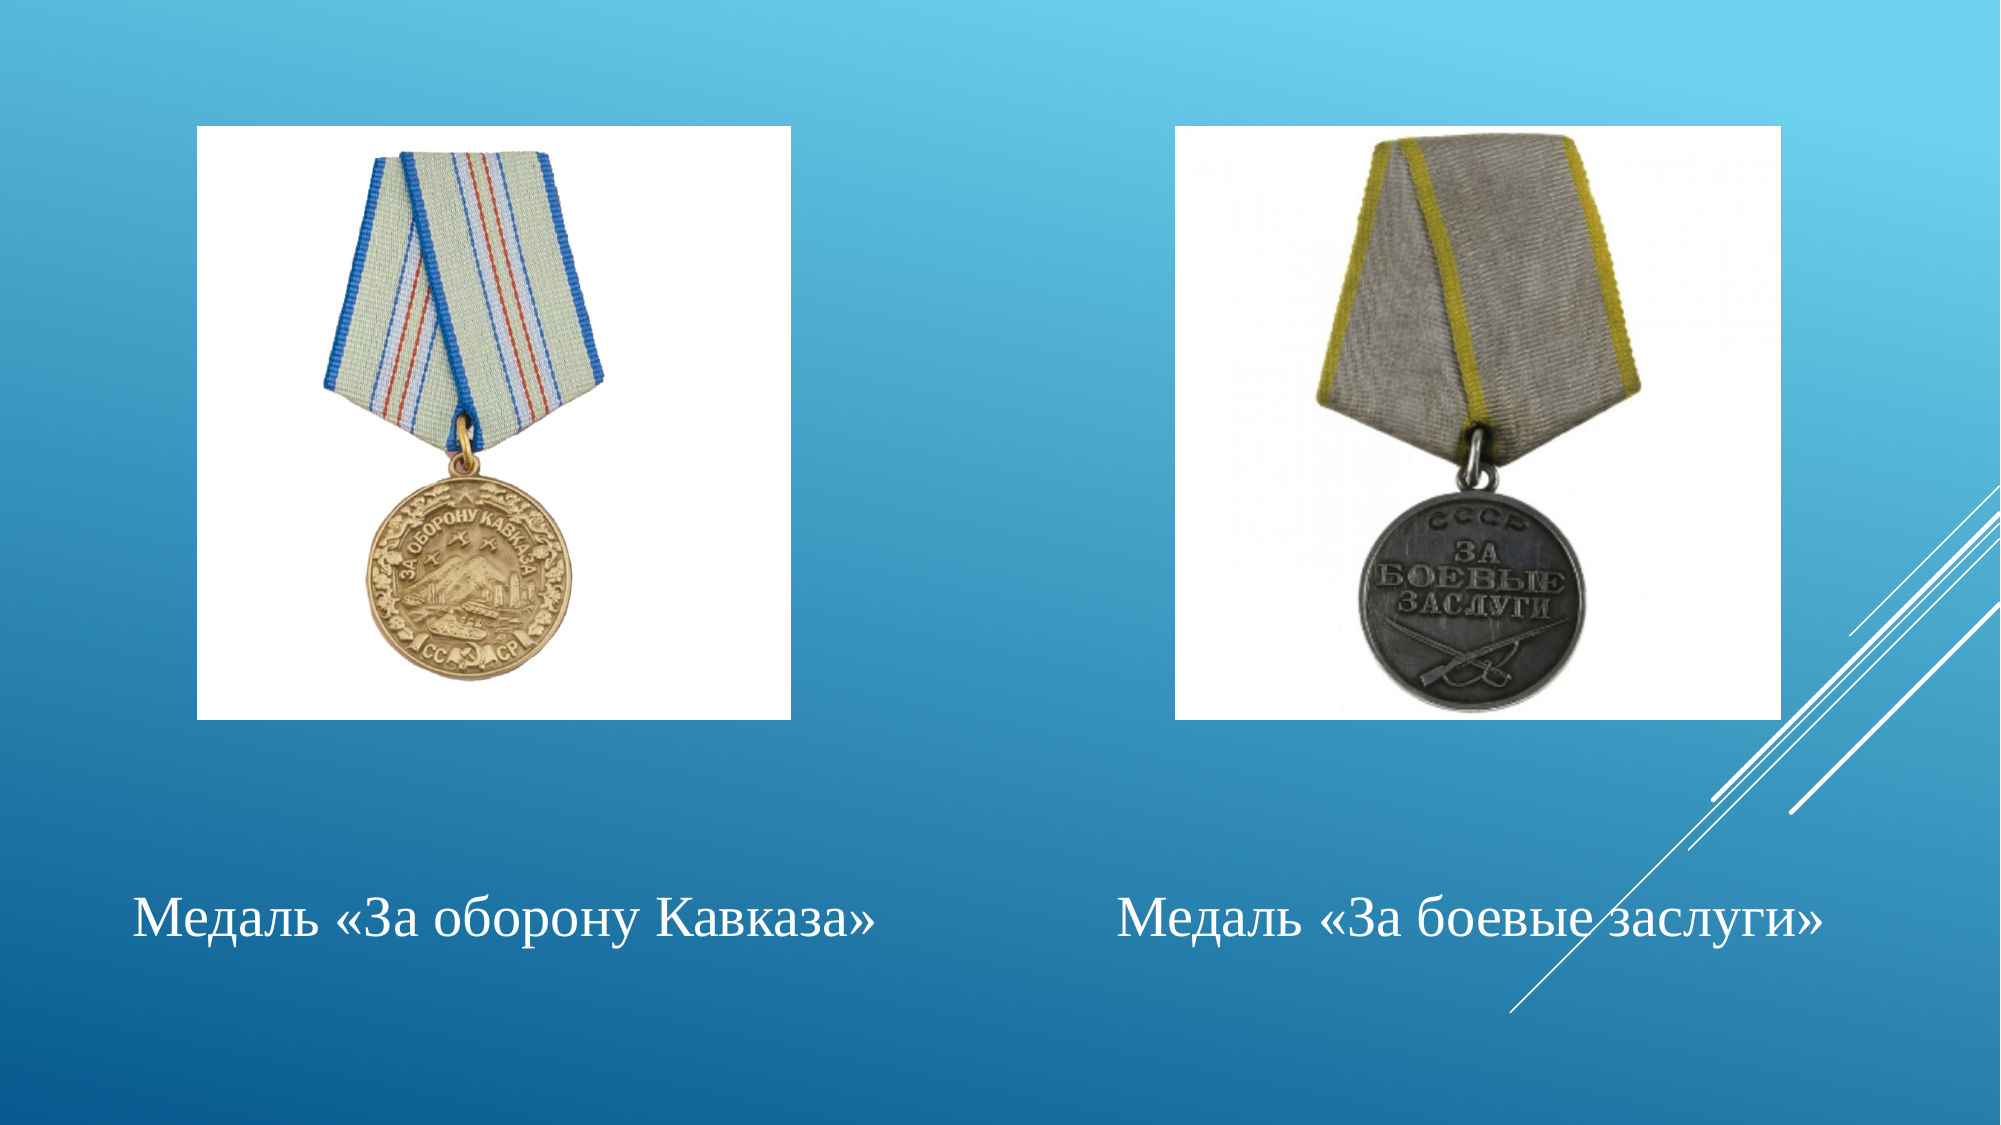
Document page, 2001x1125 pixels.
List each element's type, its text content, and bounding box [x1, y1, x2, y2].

text_box Медаль «За боевые заслуги» [1101, 871, 1856, 956]
picture [1175, 126, 1781, 720]
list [197, 126, 791, 720]
text_box Медаль «За оборону Кавказа» [118, 871, 916, 956]
